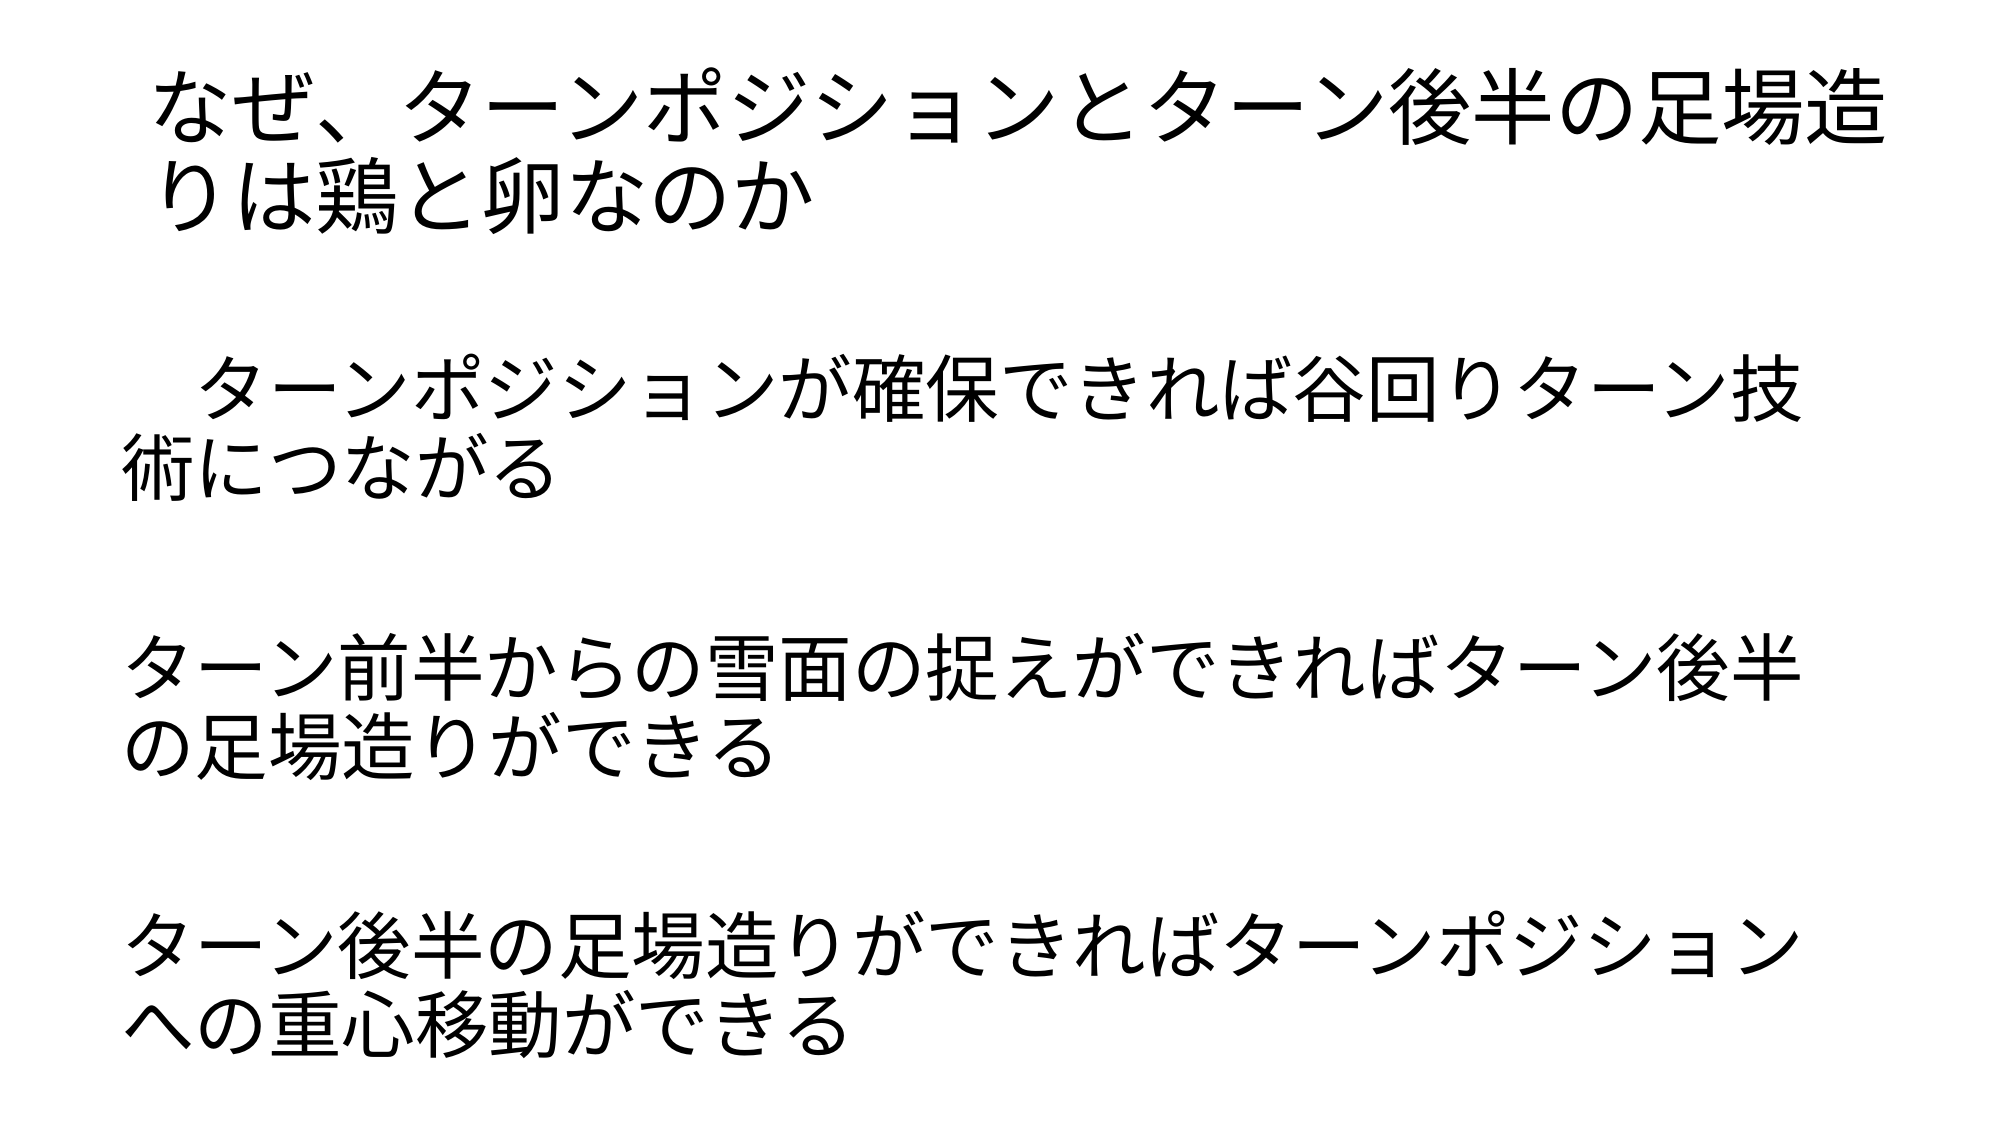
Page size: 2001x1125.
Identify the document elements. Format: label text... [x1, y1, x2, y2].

title なぜ、ターンポジションとターン後半の足場造りは鶏と卵なのか [134, 45, 1937, 267]
list ターンポジションが確保できれば谷回りターン技術につながる ターン前半からの雪面の捉えができればターン後半の足場造りができる ターン後半の足場造りができればターンポジションへの重心移動ができる [106, 345, 1863, 1080]
